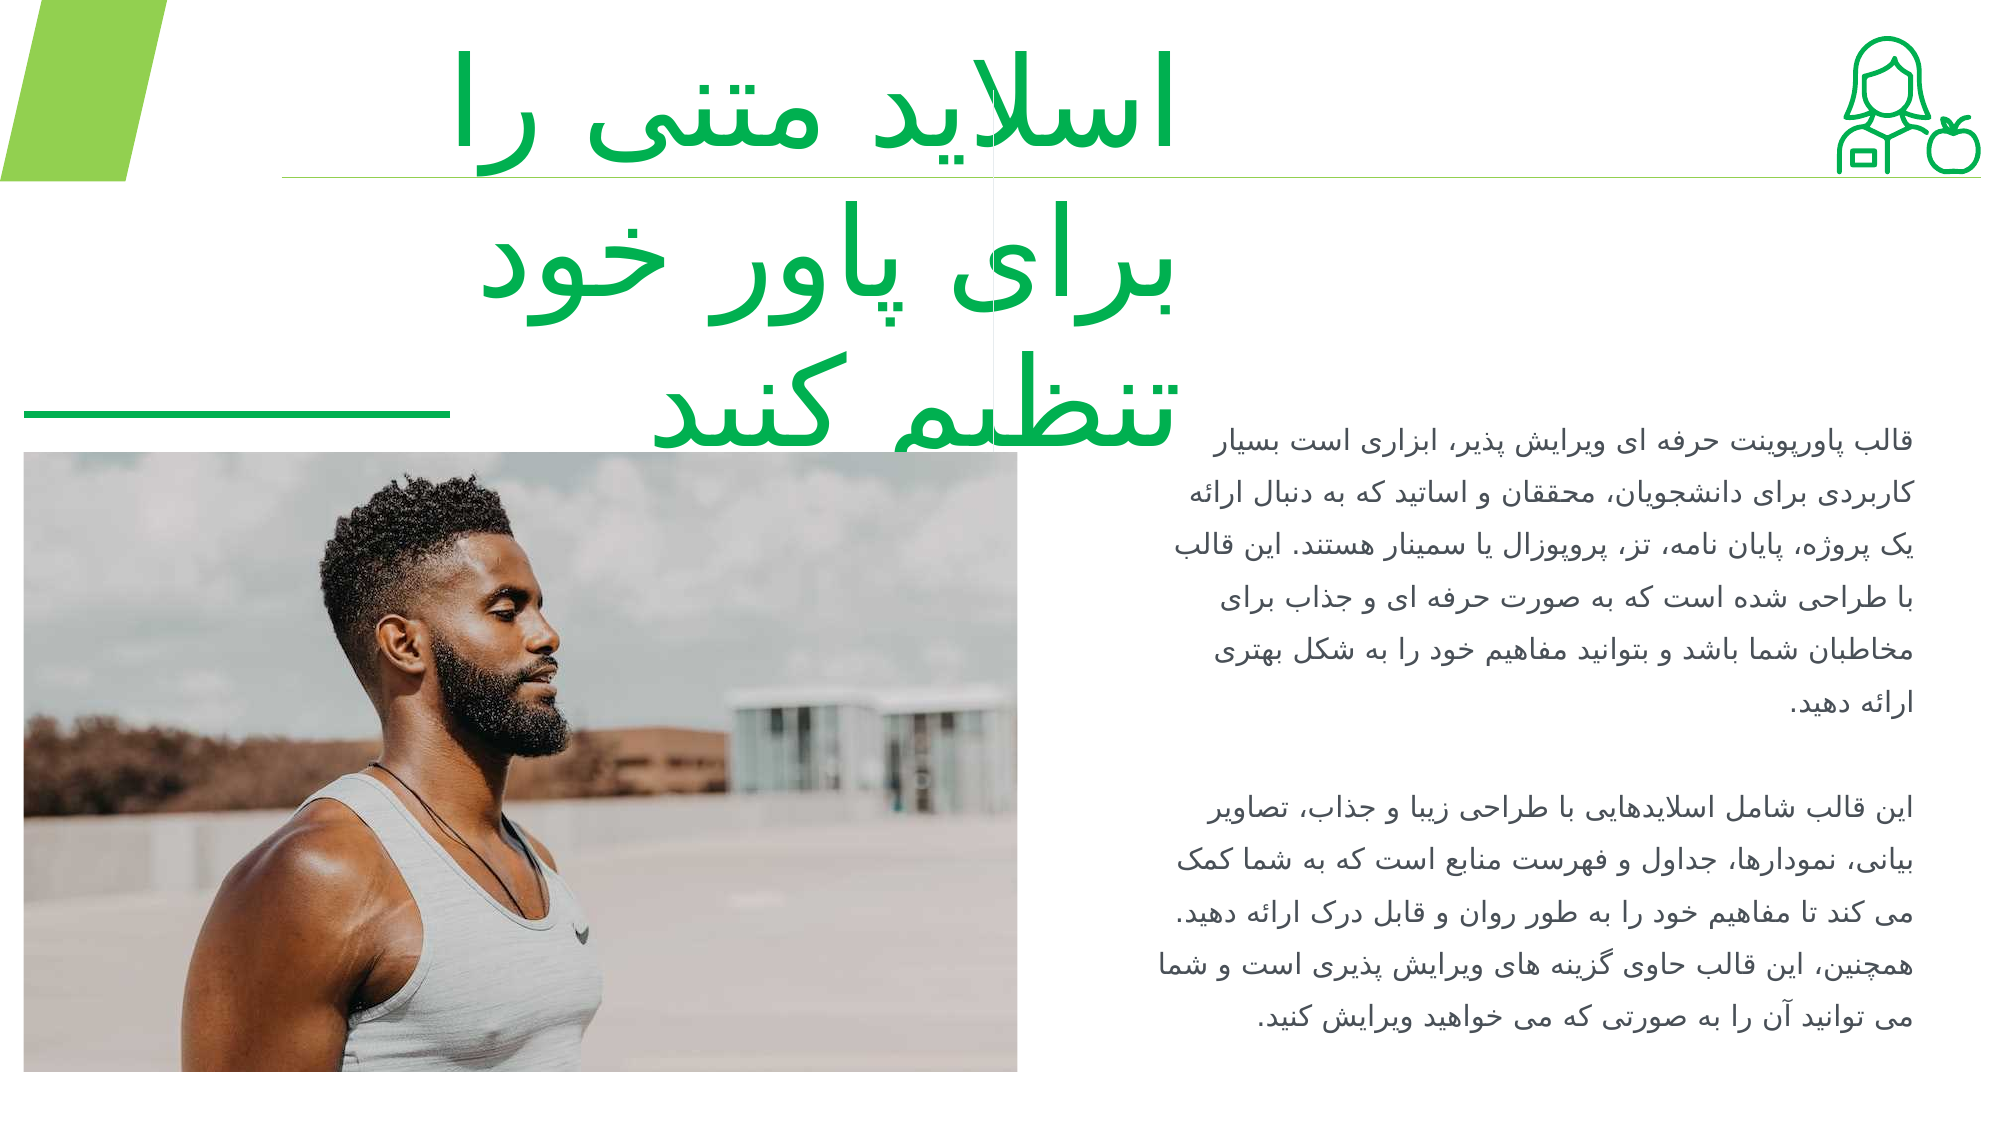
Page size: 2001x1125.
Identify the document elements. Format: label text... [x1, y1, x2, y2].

picture [23, 452, 1018, 1072]
list اسلاید متنی را برای پاور خود تنظیم کنید [204, 13, 1199, 377]
text_box قالب پاورپوینت حرفه ای ویرایش پذیر، ابزاری است بسیار کاربردی برای دانشجویان، محققان و اساتید که به دنبال ارائه یک پروژه، پایان نامه، تز، پروپوزال یا سمینار هستند. این قالب با طراحی شده است که به صورت حرفه ای و جذاب برای مخاطبان شما باشد و بتوانید مفاهیم خود را به شکل بهتری ارائه دهید. این قالب شامل اسلایدهایی با طراحی زیبا و جذاب، تصاویر بیانی، نمودارها، جداول و فهرست منابع است که به شما کمک می کند تا مفاهیم خود را به طور روان و قابل درک ارائه دهید. همچنین، این قالب حاوی گزینه های ویرایش پذیری است و شما می توانید آن را به صورتی که می خواهید ویرایش کنید. [1139, 395, 1930, 1041]
